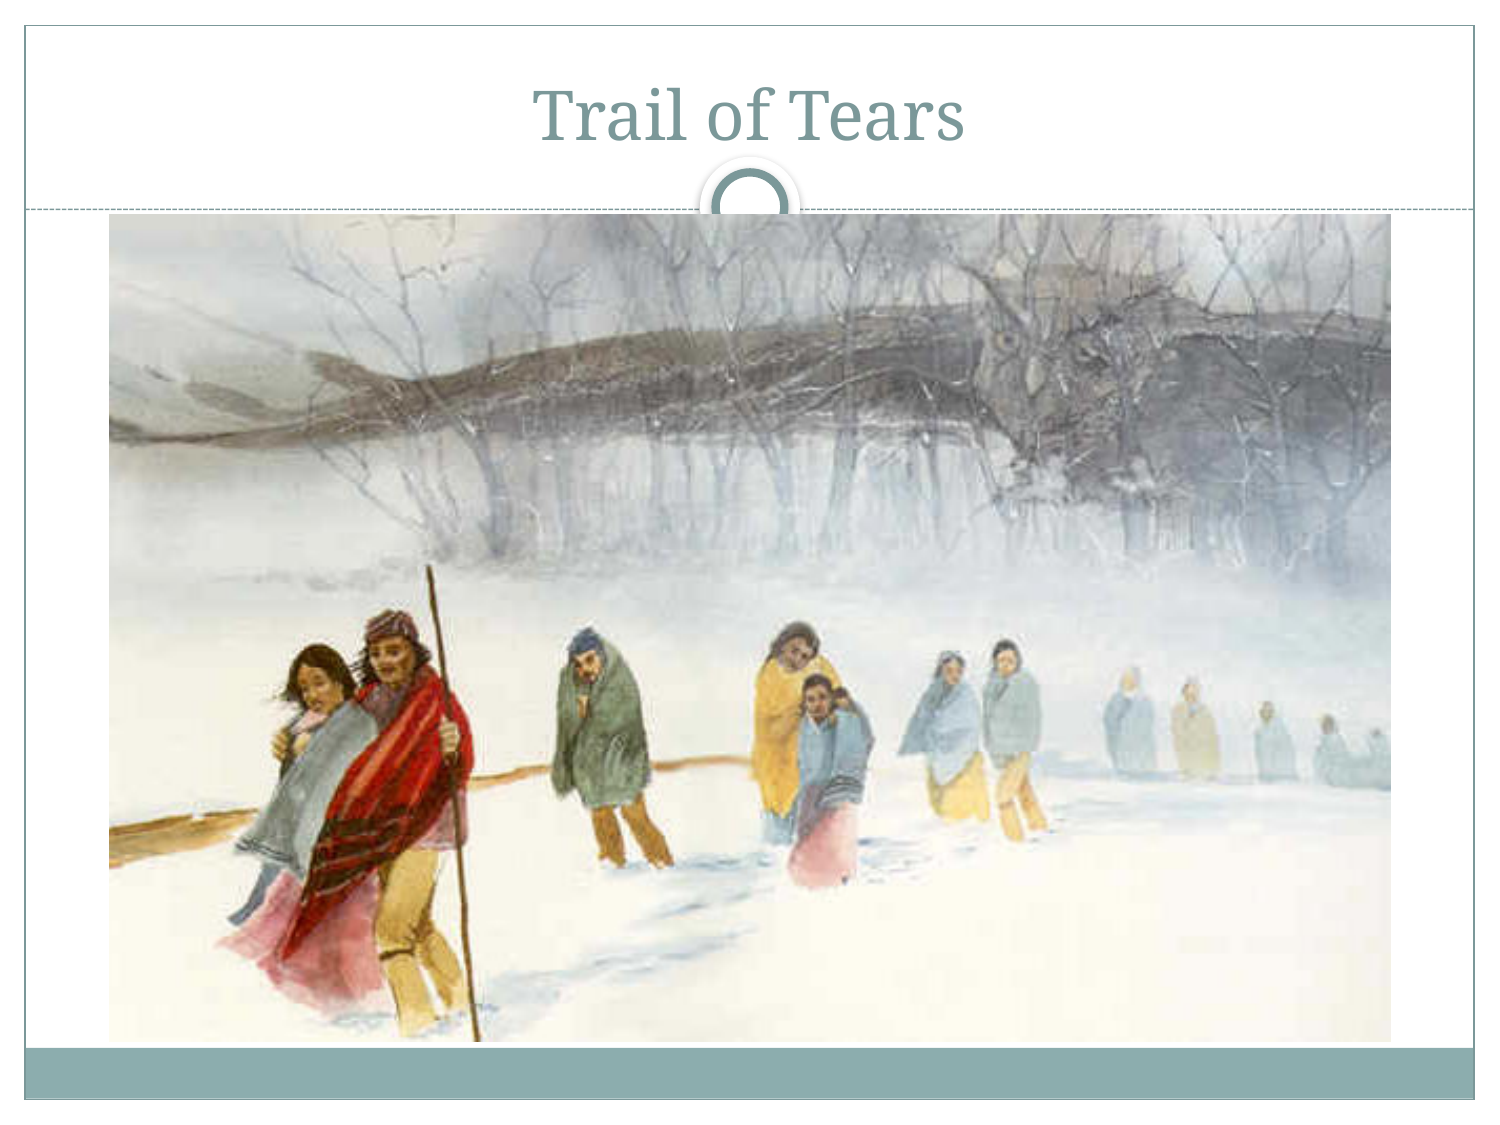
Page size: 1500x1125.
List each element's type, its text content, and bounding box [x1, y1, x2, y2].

title Trail of Tears [49, 37, 1450, 163]
picture [109, 214, 1391, 1042]
